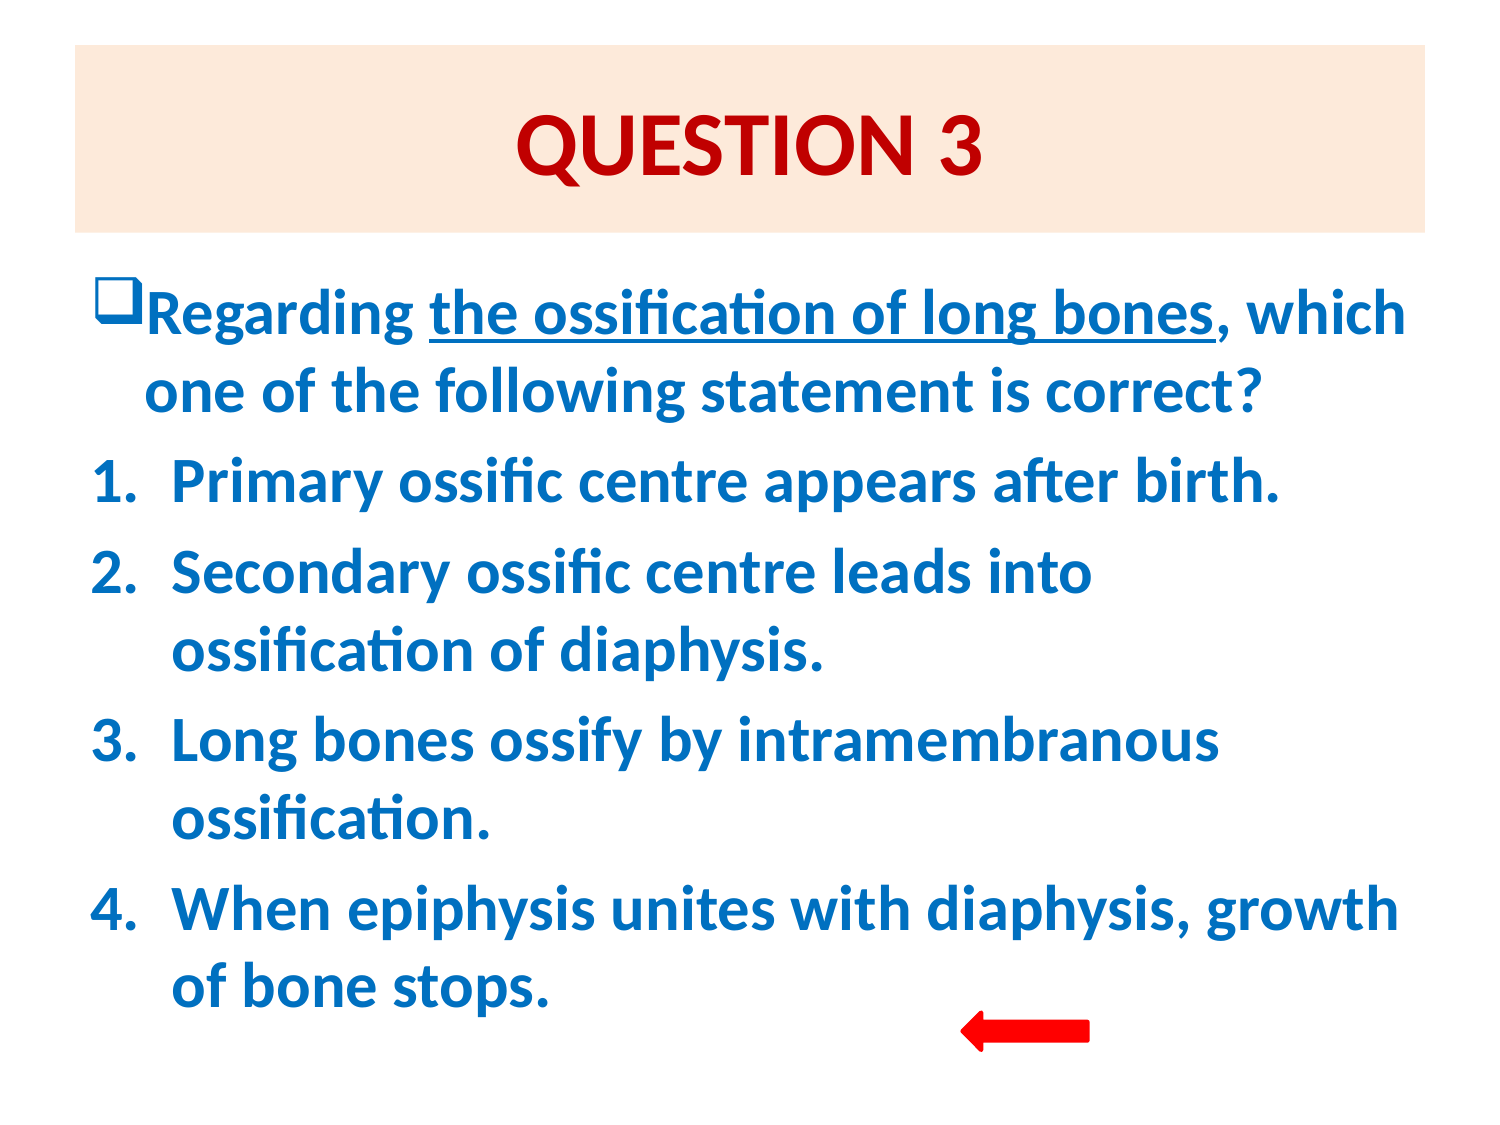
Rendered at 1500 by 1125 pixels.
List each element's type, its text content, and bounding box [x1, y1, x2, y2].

list Regarding the ossification of long bones, which one of the following statement is correct? Primary ossific centre appears after birth. Secondary ossific centre leads into ossification of diaphysis. Long bones ossify by intramembranous ossification. When epiphysis unites with diaphysis, growth of bone stops. [75, 262, 1425, 1088]
title QUESTION 3 [75, 45, 1425, 233]
text_box [960, 1010, 1090, 1052]
